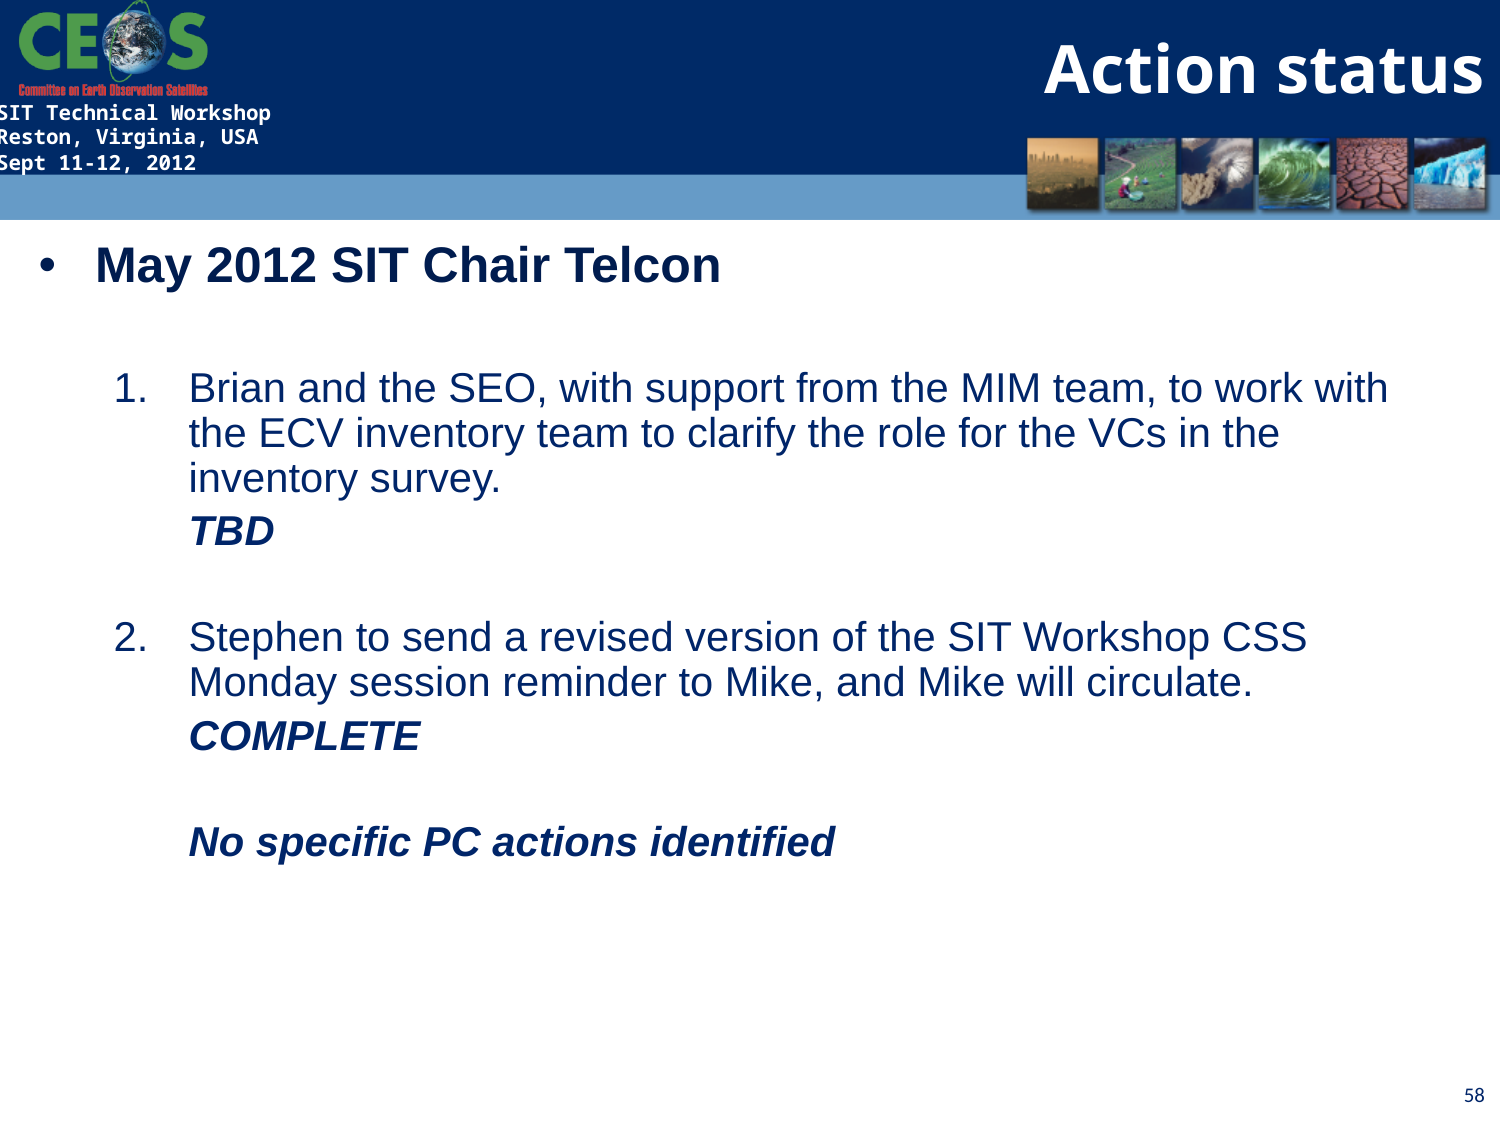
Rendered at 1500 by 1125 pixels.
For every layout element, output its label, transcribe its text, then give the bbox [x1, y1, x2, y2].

slide_number 58 [1187, 1073, 1500, 1125]
text_box May 2012 SIT Chair Telcon Brian and the SEO, with support from the MIM team, to work with the ECV inventory team to clarify the role for the VCs in the inventory survey. TBD Stephen to send a revised version of the SIT Workshop CSS Monday session reminder to Mike, and Mike will circulate. COMPLETE No specific PC actions identified [24, 232, 1473, 1074]
title Action status [226, 16, 1500, 117]
picture [0, 0, 1500, 220]
